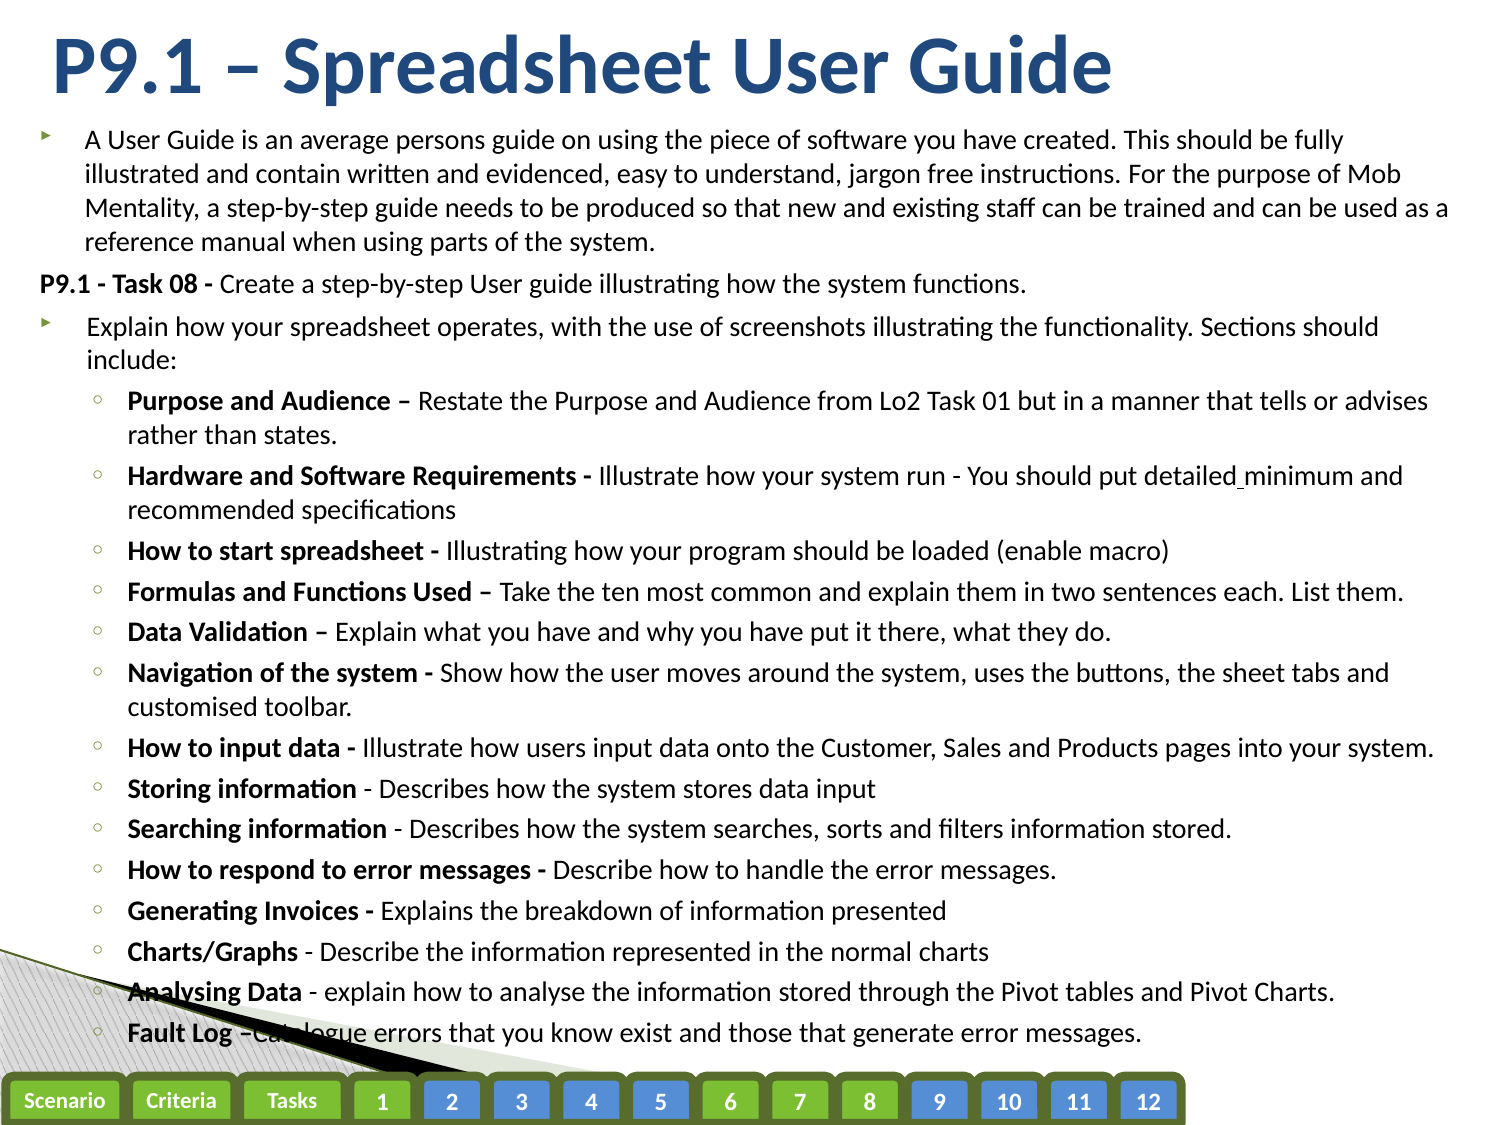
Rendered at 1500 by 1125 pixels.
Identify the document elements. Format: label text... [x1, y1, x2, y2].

title P9.1 – Spreadsheet User Guide [37, 19, 1471, 102]
list A User Guide is an average persons guide on using the piece of software you have created. This should be fully illustrated and contain written and evidenced, easy to understand, jargon free instructions. For the purpose of Mob Mentality, a step-by-step guide needs to be produced so that new and existing staff can be trained and can be used as a reference manual when using parts of the system. P9.1 - Task 08 - Create a step-by-step User guide illustrating how the system functions. Explain how your spreadsheet operates, with the use of screenshots illustrating the functionality. Sections should include: Purpose and Audience – Restate the Purpose and Audience from Lo2 Task 01 but in a manner that tells or advises rather than states. Hardware and Software Requirements - Illustrate how your system run - You should put detailed minimum and recommended specifications How to start spreadsheet - Illustrating how your program should be loaded (enable macro) Formulas and Functions Used – Take the ten most common and explain them in two sentences each. List them. Data Validation – Explain what you have and why you have put it there, what they do. Navigation of the system - Show how the user moves around the system, uses the buttons, the sheet tabs and customised toolbar. How to input data - Illustrate how users input data onto the Customer, Sales and Products pages into your system. Storing information - Describes how the system stores data input Searching information - Describes how the system searches, sorts and filters information stored. How to respond to error messages - Describe how to handle the error messages. Generating Invoices - Explains the breakdown of information presented Charts/Graphs - Describe the information represented in the normal charts Analysing Data - explain how to analyse the information stored through the Pivot tables and Pivot Charts. Fault Log –Catalogue errors that you know exist and those that generate error messages. [24, 113, 1475, 1035]
